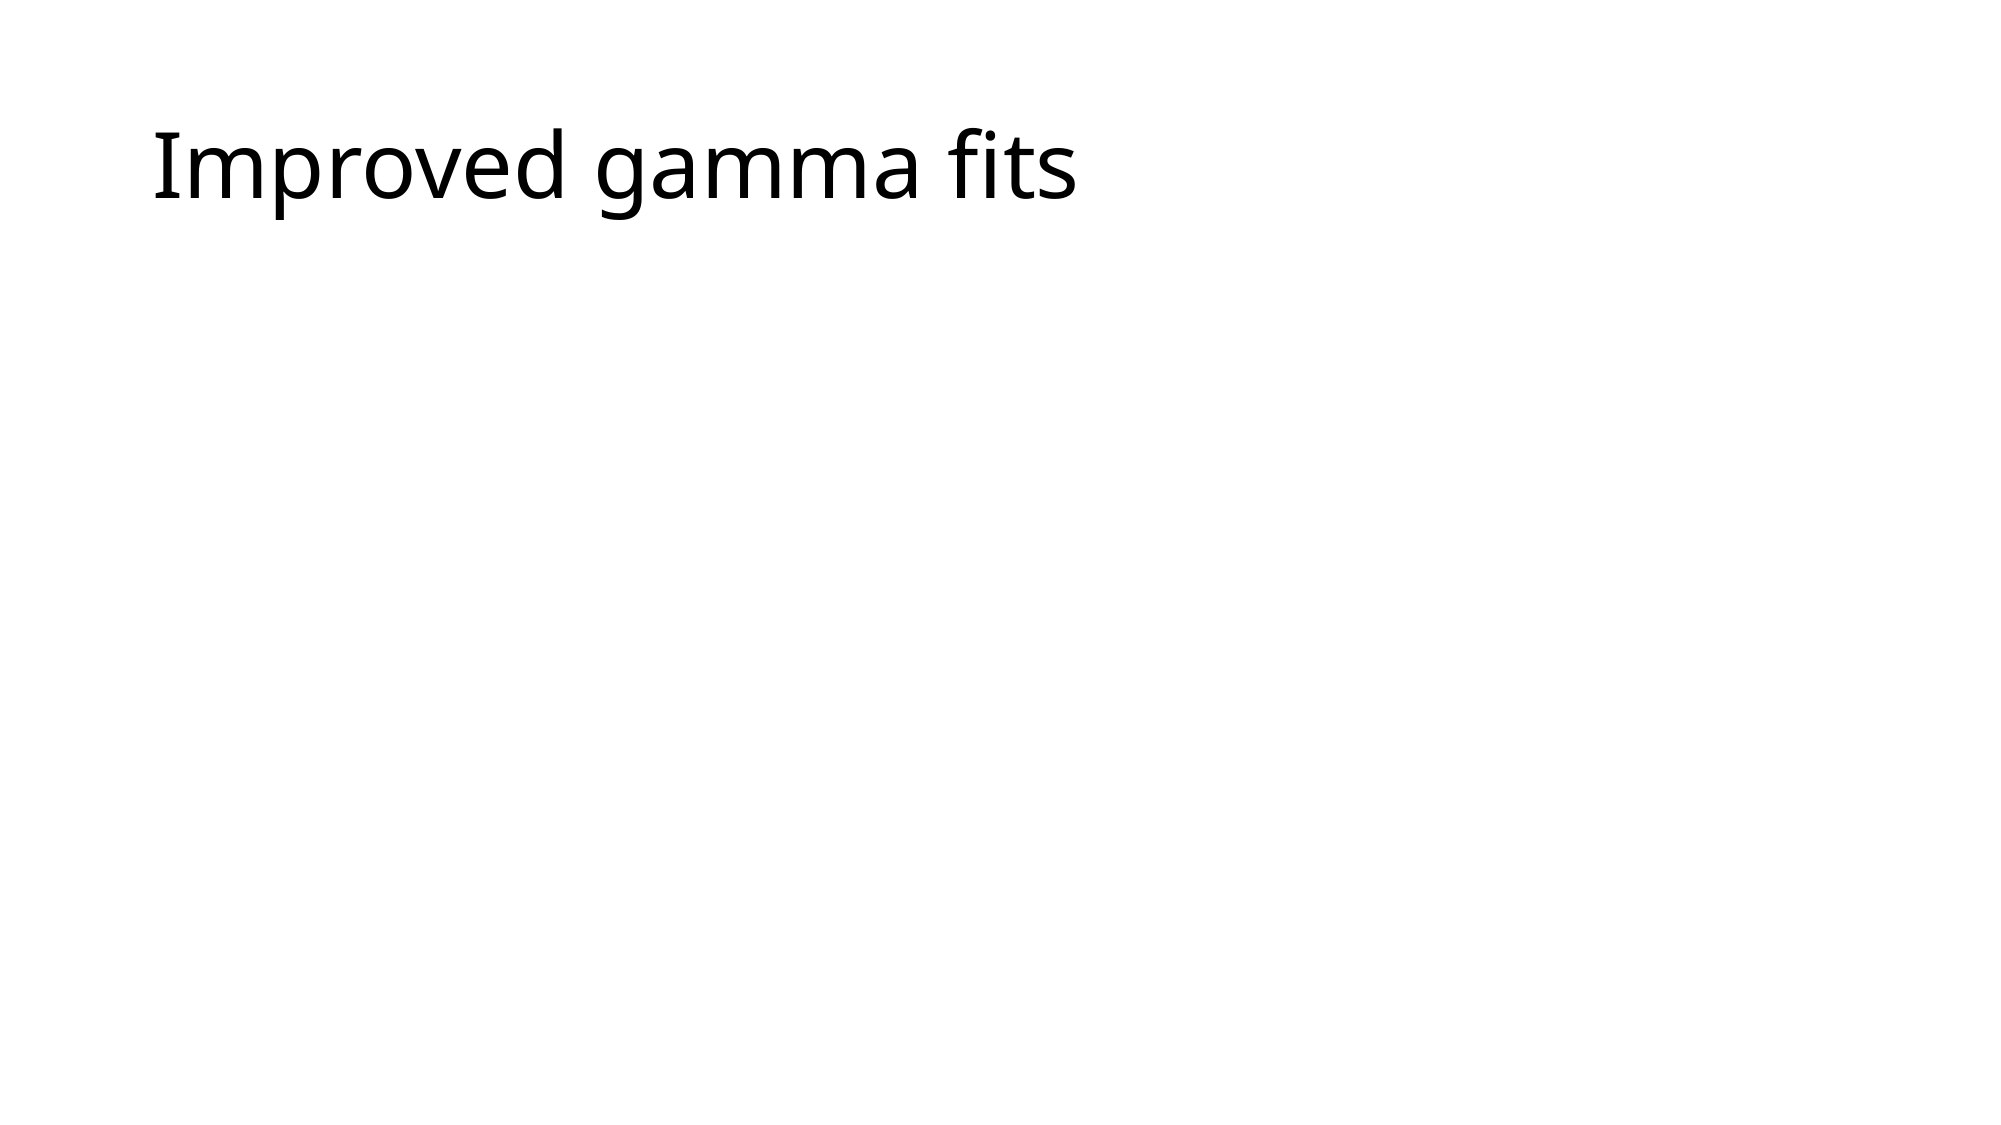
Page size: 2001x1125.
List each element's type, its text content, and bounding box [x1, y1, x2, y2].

title Improved gamma fits [137, 59, 1863, 278]
